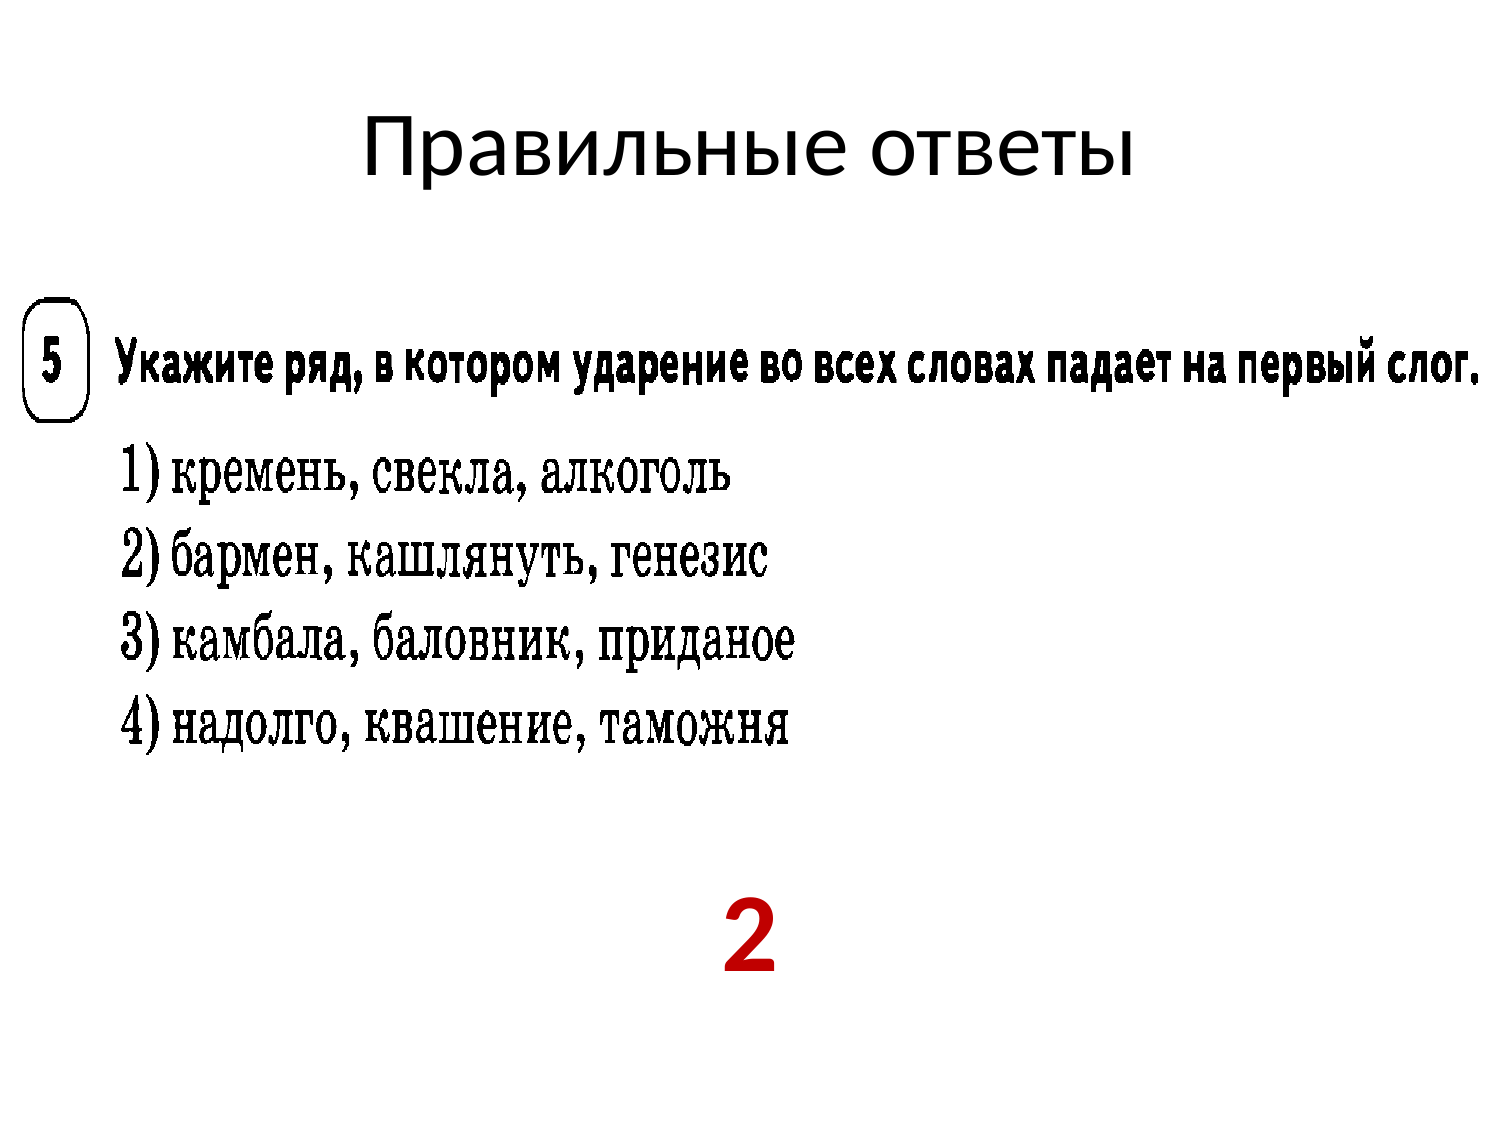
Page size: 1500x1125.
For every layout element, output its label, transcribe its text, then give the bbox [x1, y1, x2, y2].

list 2 [75, 851, 1425, 1005]
picture [0, 255, 1500, 764]
title Правильные ответы [75, 45, 1425, 233]
